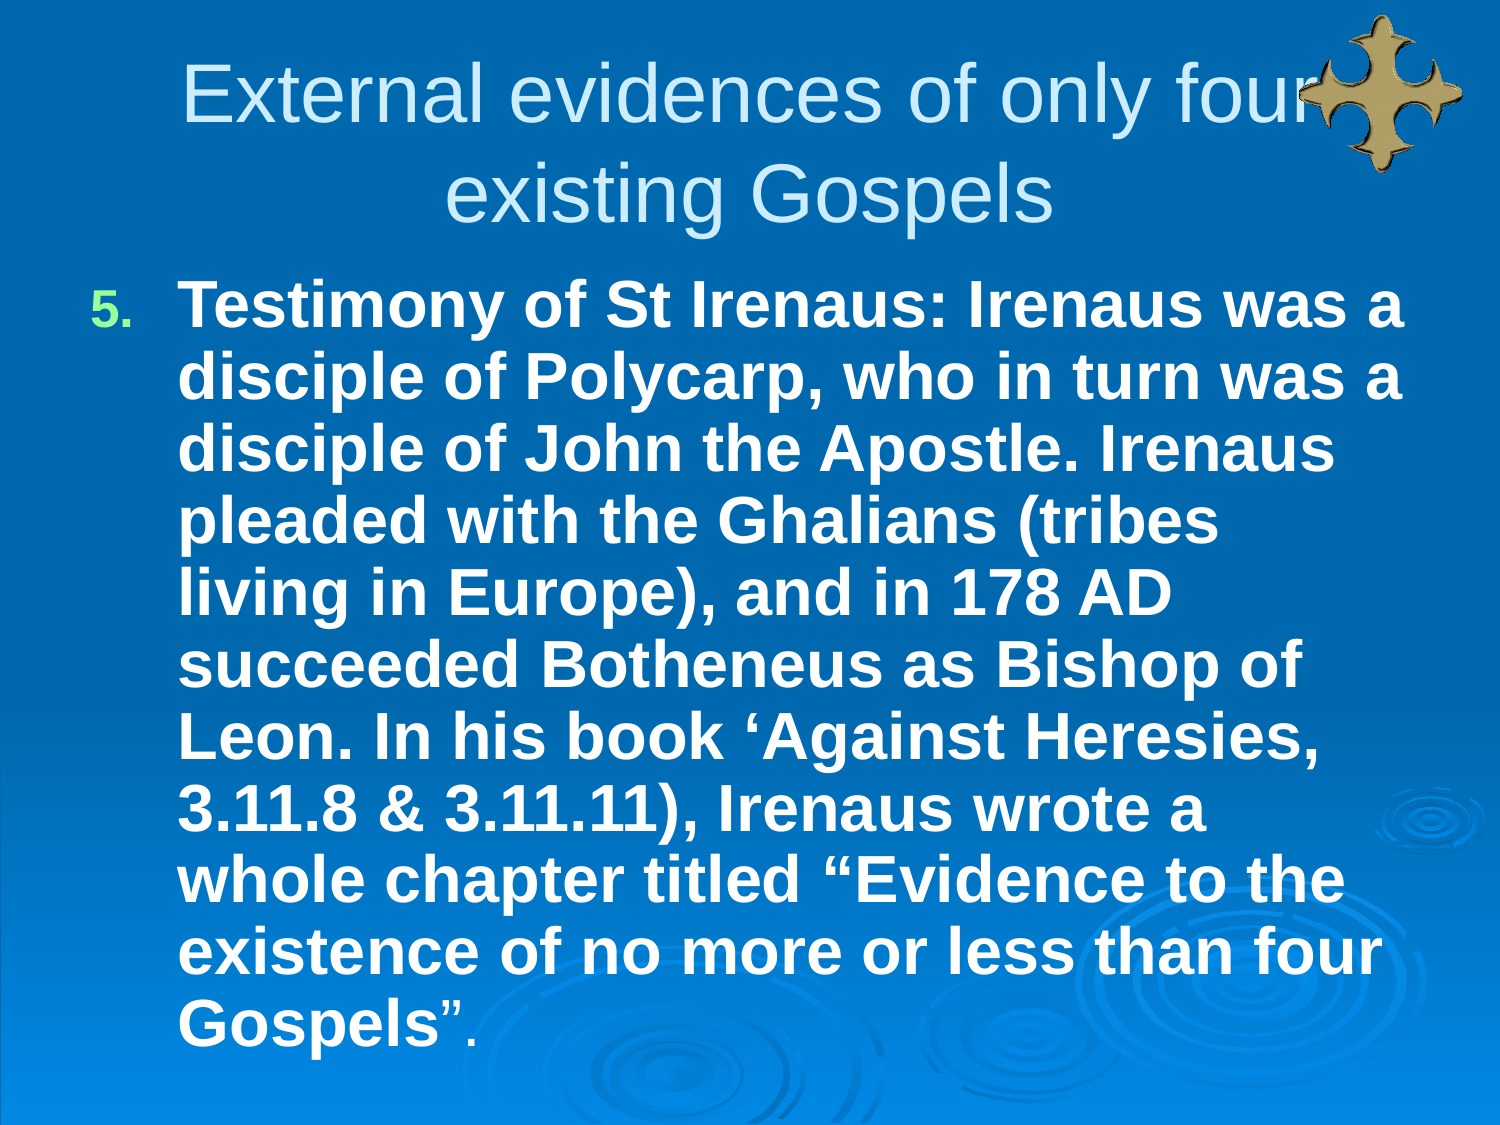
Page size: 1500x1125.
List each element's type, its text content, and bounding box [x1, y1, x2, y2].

list Testimony of St Irenaus: Irenaus was a disciple of Polycarp, who in turn was a disciple of John the Apostle. Irenaus pleaded with the Ghalians (tribes living in Europe), and in 178 AD succeeded Botheneus as Bishop of Leon. In his book ‘Against Heresies, 3.11.8 & 3.11.11), Irenaus wrote a whole chapter titled “Evidence to the existence of no more or less than four Gospels”. [74, 262, 1426, 1059]
title External evidences of only four existing Gospels [74, 45, 1426, 233]
picture [1293, 0, 1471, 188]
